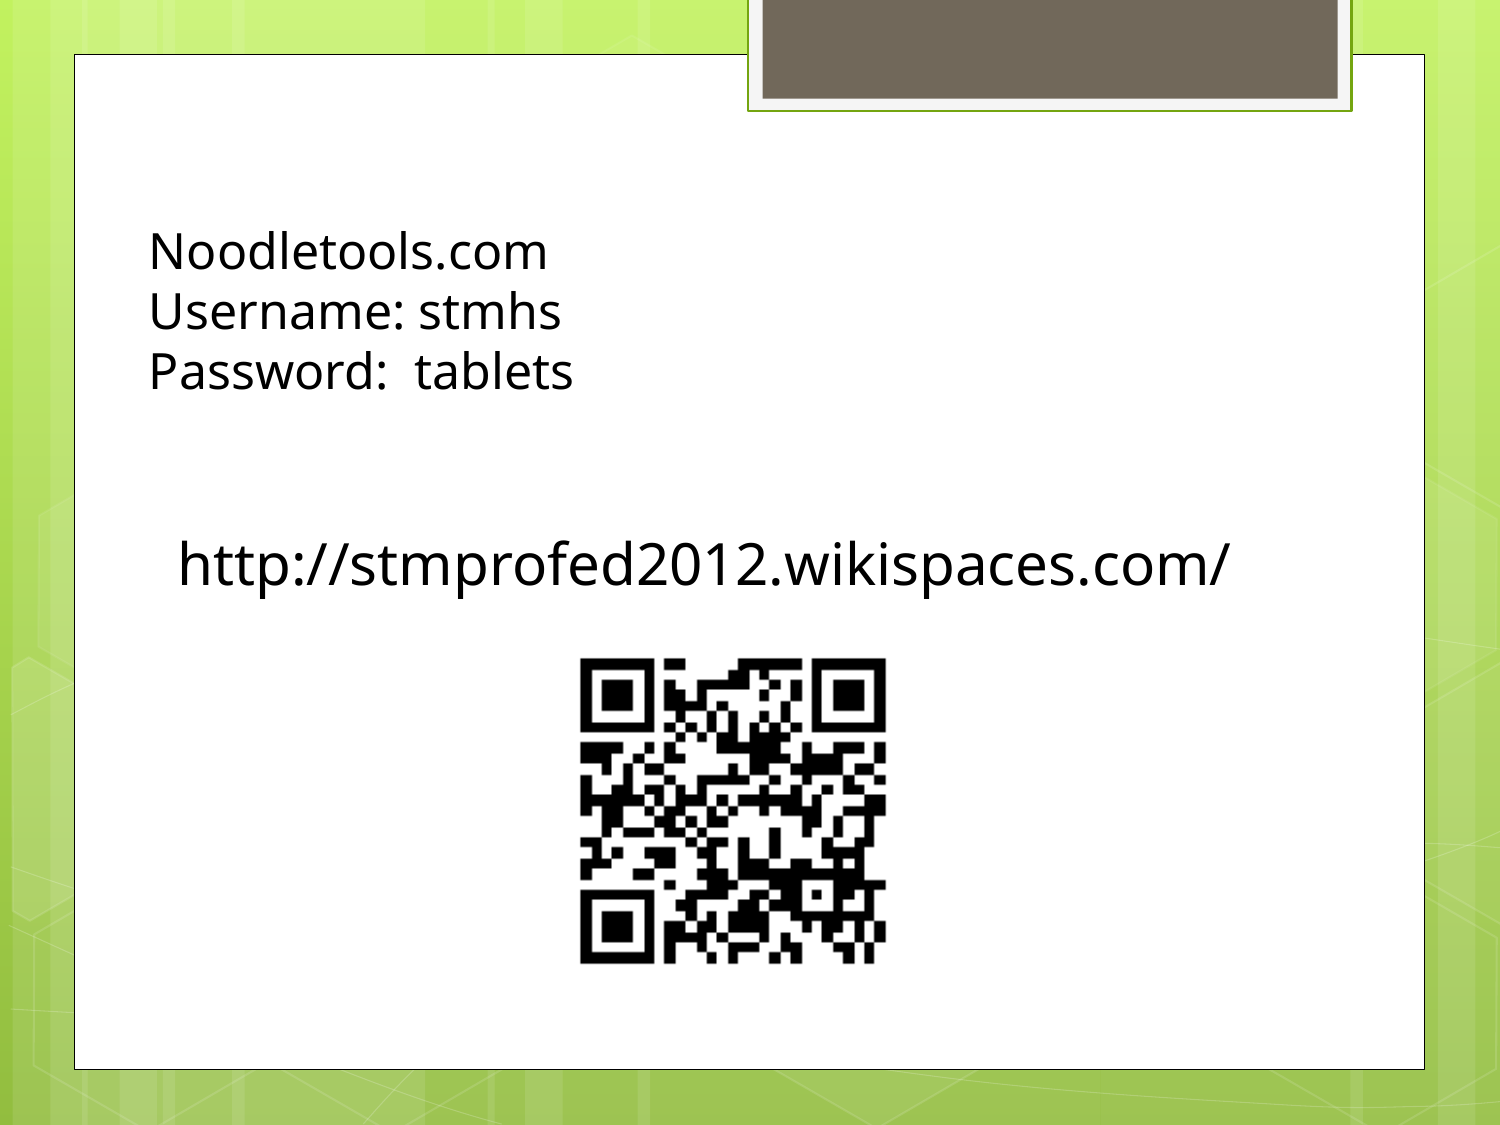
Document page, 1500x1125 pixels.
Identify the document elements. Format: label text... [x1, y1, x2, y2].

text_box http://stmprofed2012.wikispaces.com/ [162, 449, 1338, 605]
picture [540, 618, 929, 1007]
text_box Noodletools.com Username: stmhs Password: tablets [134, 212, 1335, 408]
